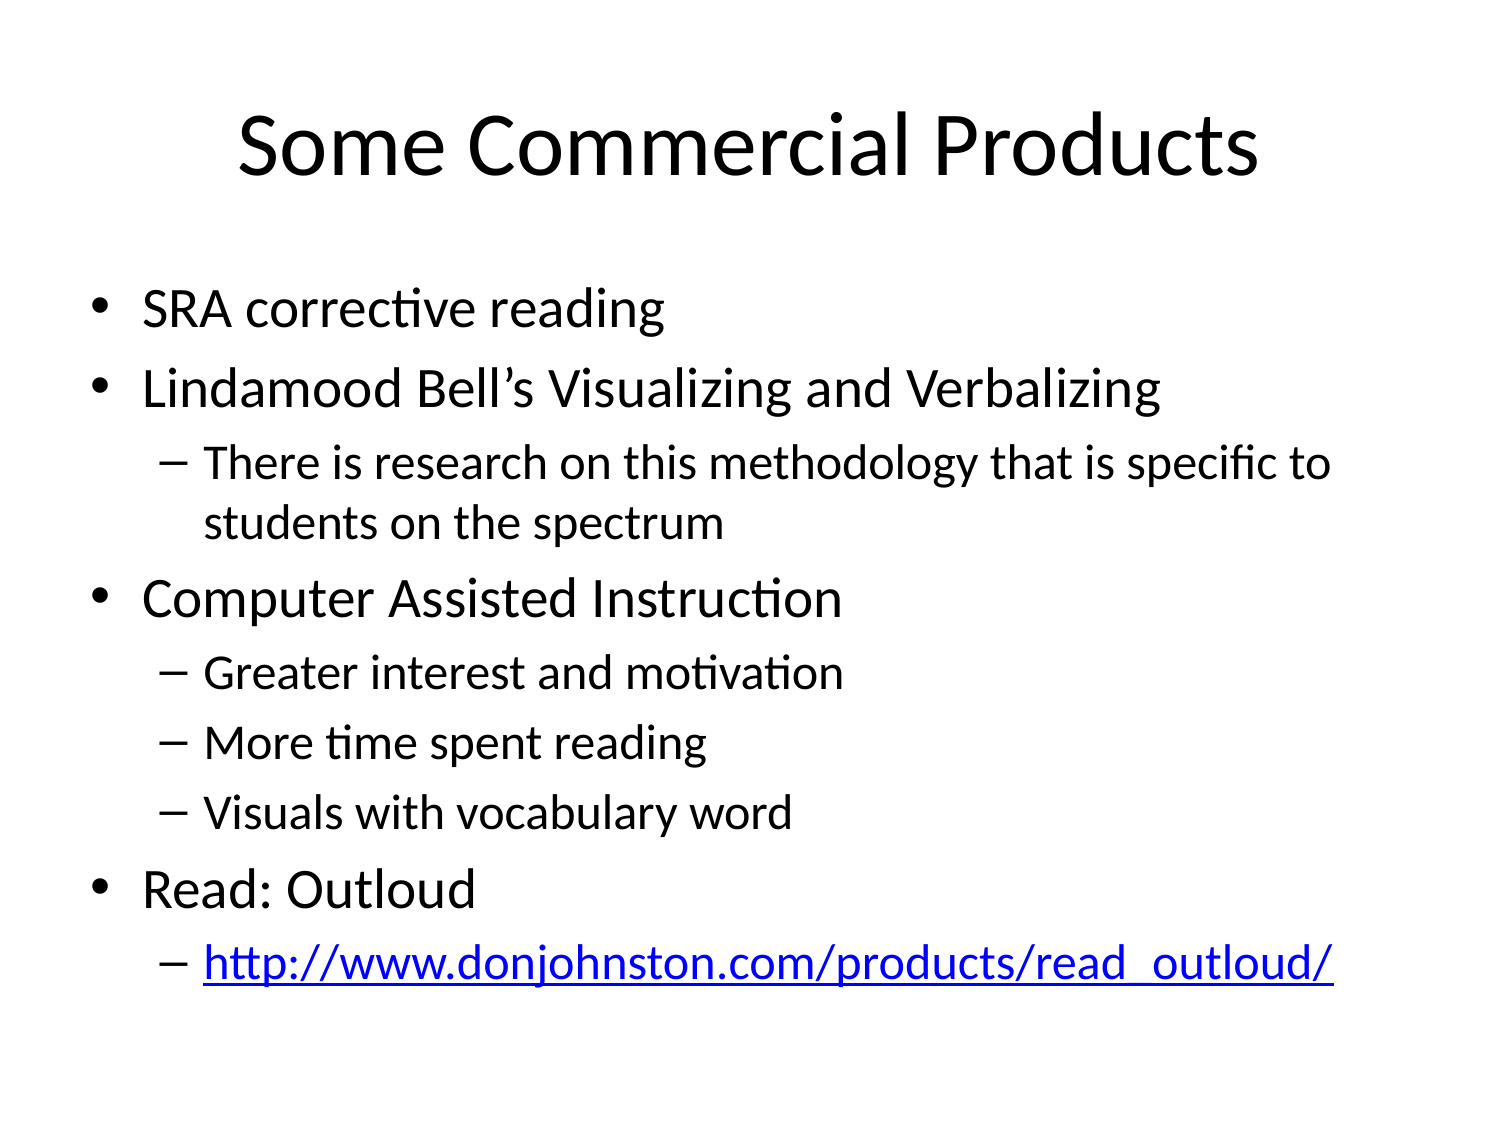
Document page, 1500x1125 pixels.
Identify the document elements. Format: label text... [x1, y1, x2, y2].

list SRA corrective reading Lindamood Bell’s Visualizing and Verbalizing There is research on this methodology that is specific to students on the spectrum Computer Assisted Instruction Greater interest and motivation More time spent reading Visuals with vocabulary word Read: Outloud http://www.donjohnston.com/products/read_outloud/ [75, 262, 1425, 1005]
title Some Commercial Products [75, 45, 1425, 233]
